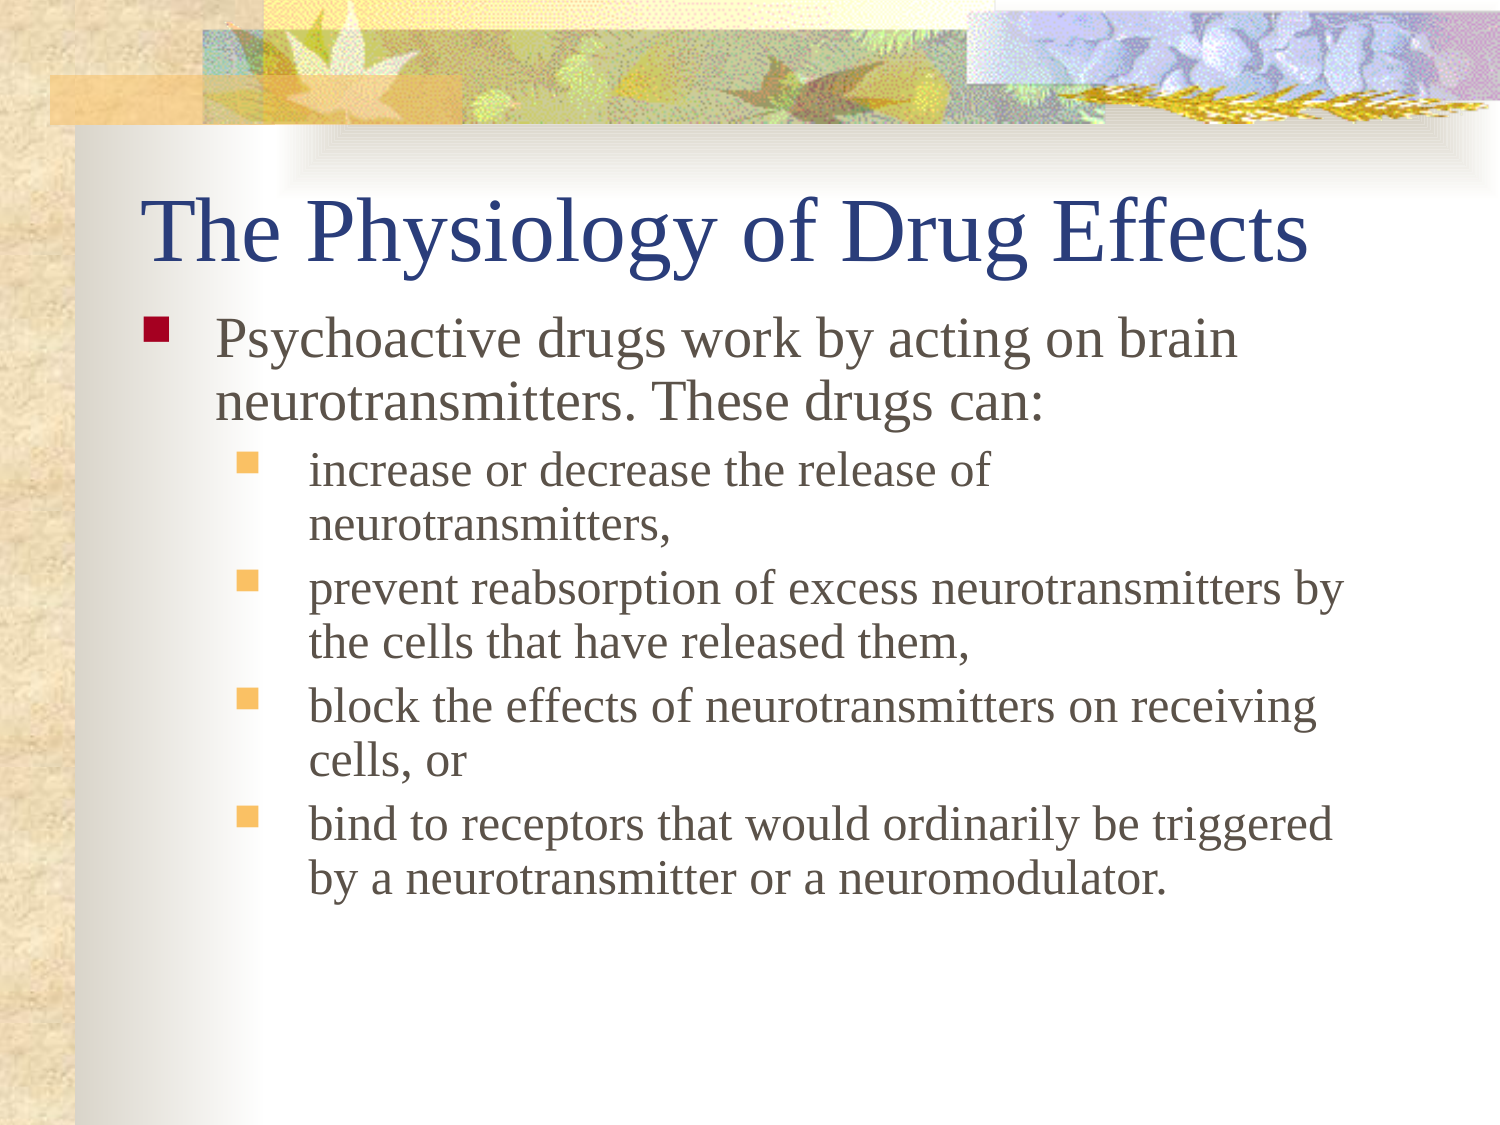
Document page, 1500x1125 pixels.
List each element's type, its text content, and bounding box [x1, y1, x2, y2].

picture [0, 0, 1500, 1125]
list Psychoactive drugs work by acting on brain neurotransmitters. These drugs can: increase or decrease the release of neurotransmitters, prevent reabsorption of excess neurotransmitters by the cells that have released them, block the effects of neurotransmitters on receiving cells, or bind to receptors that would ordinarily be triggered by a neurotransmitter or a neuromodulator. [125, 299, 1375, 950]
title The Physiology of Drug Effects [125, 149, 1400, 288]
